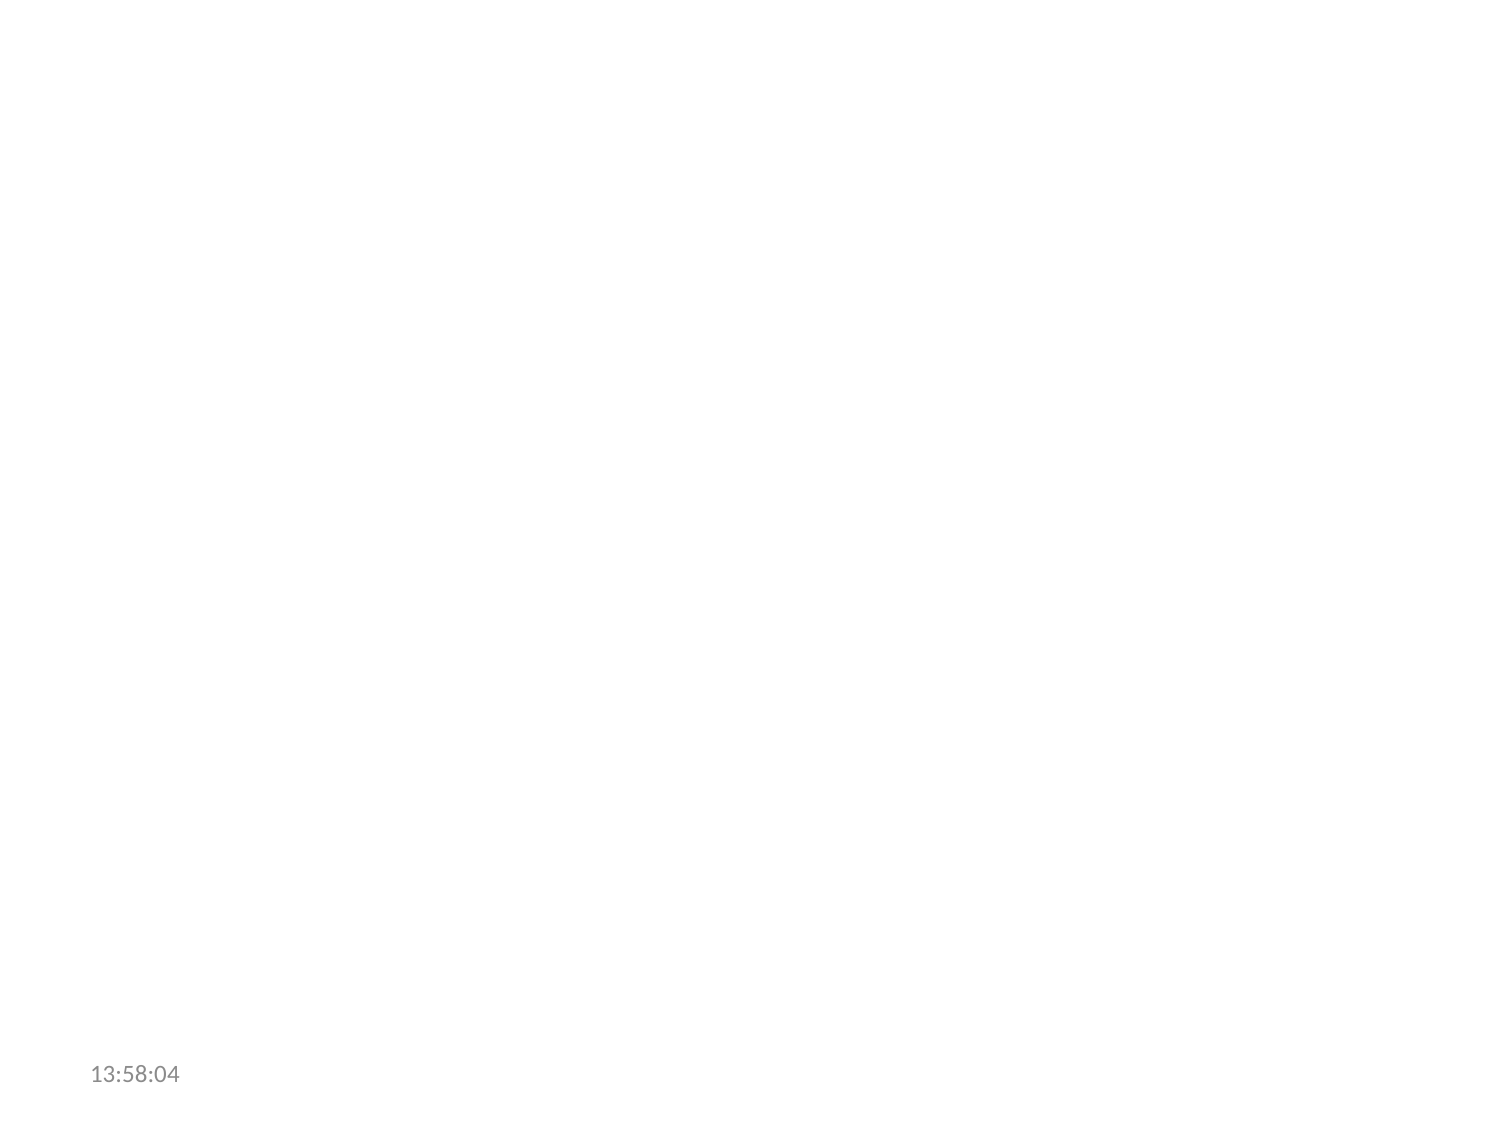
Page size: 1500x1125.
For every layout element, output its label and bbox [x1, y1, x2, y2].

slide_number [75, 1042, 425, 1103]
